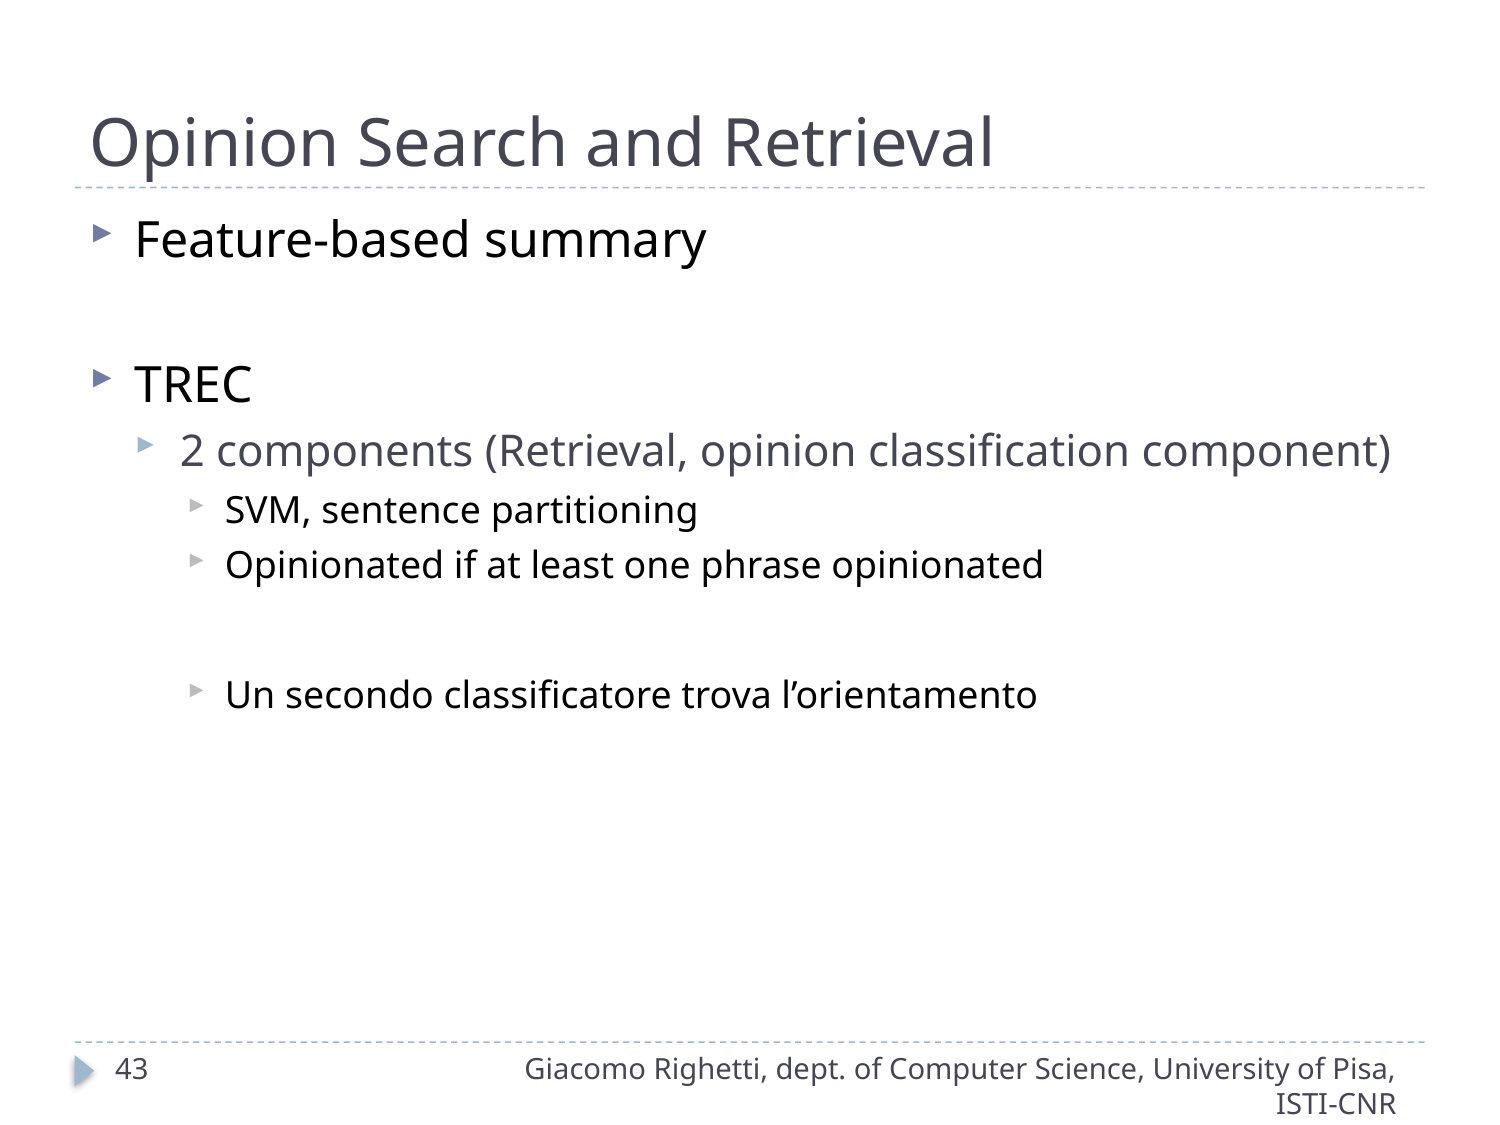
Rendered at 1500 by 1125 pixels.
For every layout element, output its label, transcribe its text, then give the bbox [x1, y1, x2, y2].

list Feature-based summary TREC 2 components (Retrieval, opinion classification component) SVM, sentence partitioning Opinionated if at least one phrase opinionated Un secondo classificatore trova l’orientamento [75, 200, 1425, 1010]
slide_number 43 [100, 1042, 426, 1103]
footer Giacomo Righetti, dept. of Computer Science, University of Pisa, ISTI-CNR [475, 1042, 1412, 1125]
title Opinion Search and Retrieval [75, 24, 1425, 188]
